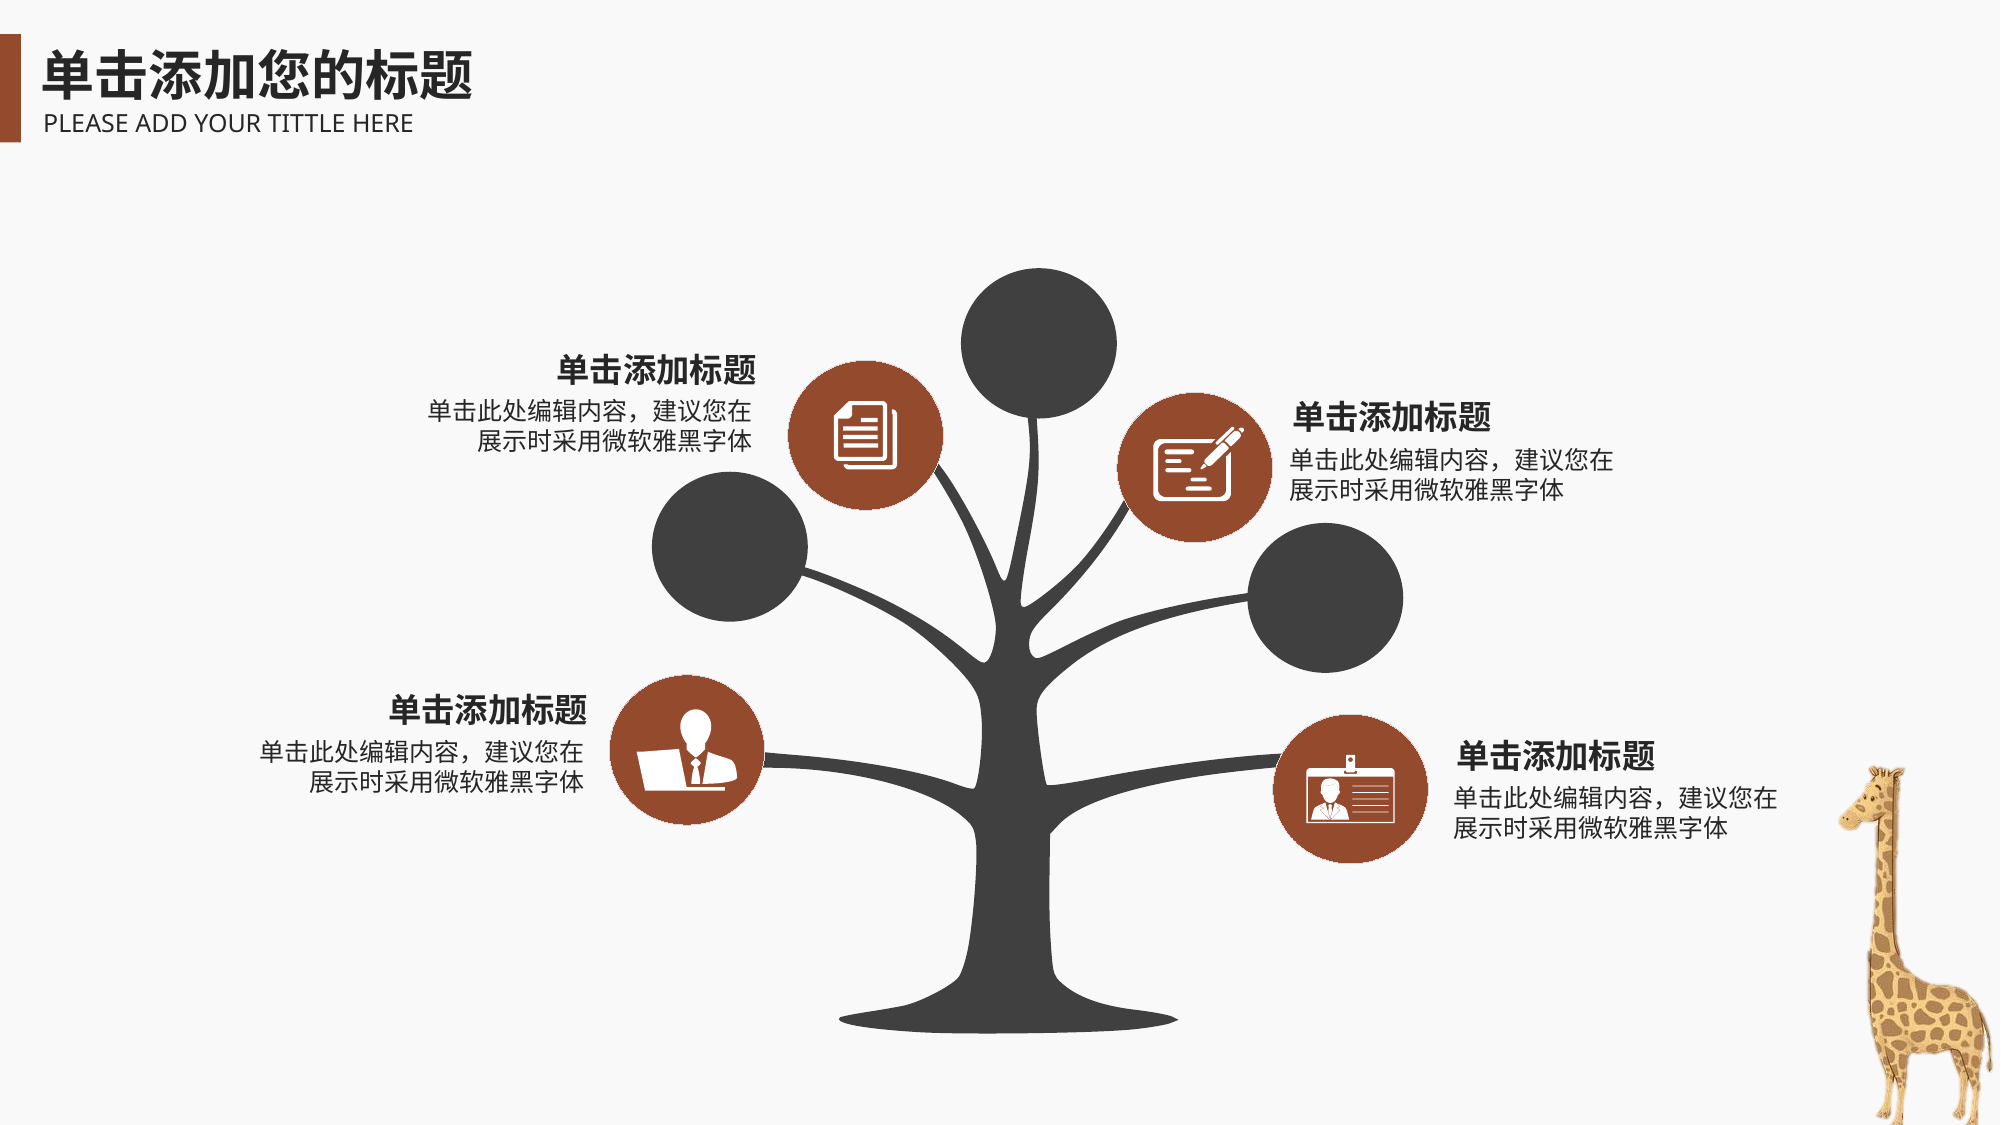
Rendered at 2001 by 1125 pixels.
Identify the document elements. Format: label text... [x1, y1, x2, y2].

text_box [1272, 714, 1429, 864]
text_box [763, 418, 1281, 1034]
text_box [960, 268, 1117, 419]
text_box 单击添加标题 [1440, 726, 1825, 783]
text_box [1200, 426, 1244, 470]
text_box [702, 751, 738, 784]
text_box 单击此处编辑内容，建议您在展示时采用微软雅黑字体 [1289, 444, 1633, 505]
text_box [651, 471, 808, 622]
picture [1813, 735, 2001, 1125]
text_box [680, 709, 712, 784]
text_box [1116, 392, 1273, 543]
text_box [1306, 754, 1395, 824]
text_box [843, 409, 898, 470]
text_box [1247, 522, 1404, 673]
text_box [787, 360, 944, 511]
text_box 单击此处编辑内容，建议您在展示时采用微软雅黑字体 [1453, 782, 1797, 843]
text_box 单击此处编辑内容，建议您在展示时采用微软雅黑字体 [258, 736, 585, 797]
text_box [636, 748, 725, 791]
text_box 单击此处编辑内容，建议您在展示时采用微软雅黑字体 [426, 395, 753, 456]
text_box 单击添加标题 [228, 681, 604, 738]
text_box 单击添加标题 [396, 341, 772, 397]
text_box [1153, 439, 1231, 502]
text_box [25, 34, 516, 146]
text_box 单击添加标题 [1277, 388, 1661, 445]
text_box [609, 674, 765, 826]
text_box [833, 401, 888, 461]
